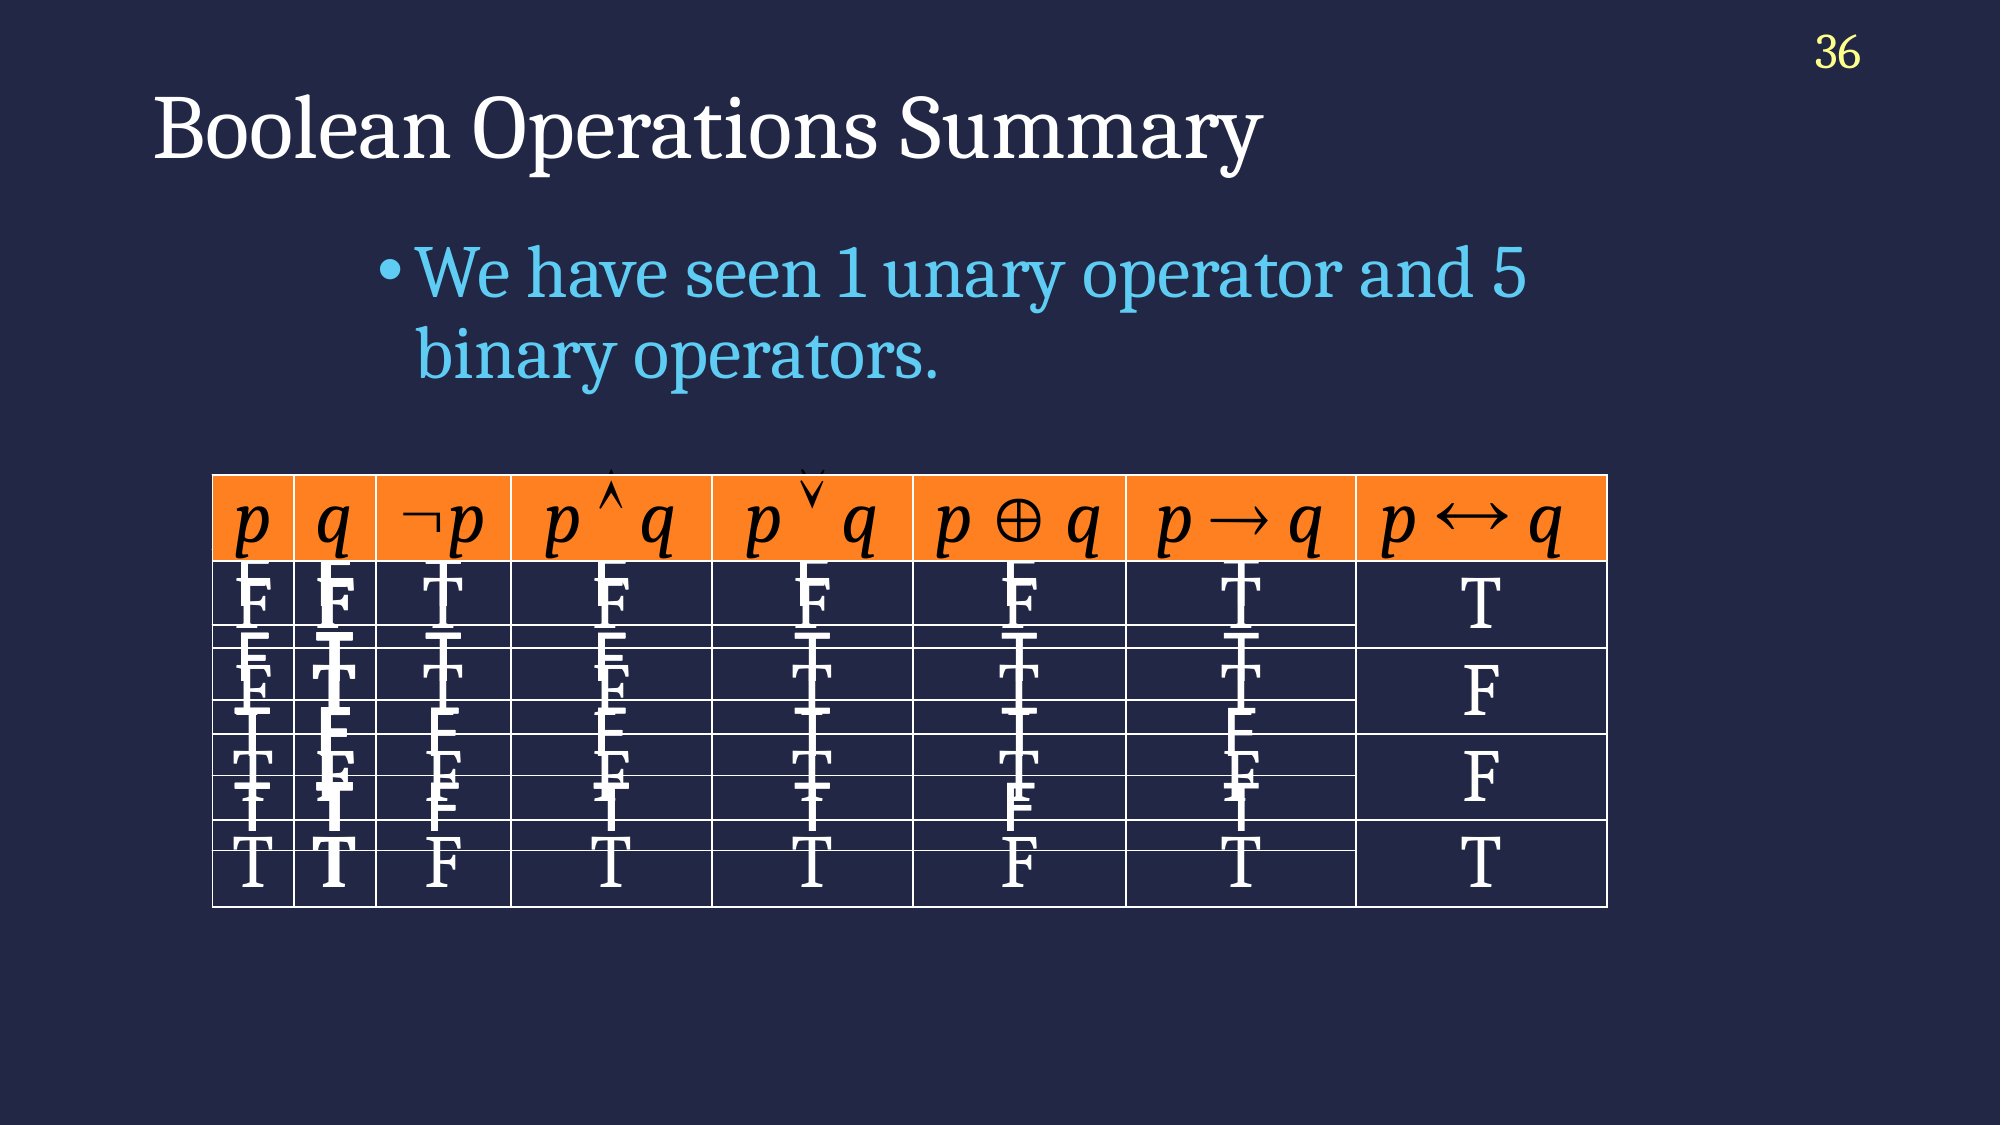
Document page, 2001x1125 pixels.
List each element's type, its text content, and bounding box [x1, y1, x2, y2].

table_cell T [713, 649, 912, 733]
table_cell F [512, 562, 711, 647]
table_cell T [213, 735, 293, 819]
table_cell F [1357, 649, 1606, 733]
table_cell F [295, 735, 375, 819]
table_cell F [295, 562, 375, 647]
table_cell F [713, 562, 912, 647]
table_cell T [1357, 562, 1606, 647]
table_cell T [1127, 562, 1355, 647]
table_cell F [377, 821, 510, 906]
table_header p  q [713, 476, 912, 560]
table_cell F [512, 649, 711, 733]
table_header p [377, 476, 510, 560]
table_cell F [377, 735, 510, 819]
table_cell T [713, 735, 912, 819]
table_cell F [213, 562, 293, 647]
table_cell F [914, 821, 1125, 906]
table_cell F [213, 649, 293, 733]
table_cell F [1127, 735, 1355, 819]
table_cell T [512, 821, 711, 906]
table_header p  q [914, 476, 1125, 560]
table_header p  q [1127, 476, 1355, 560]
table_cell T [1127, 821, 1355, 906]
table_header q [295, 476, 375, 560]
table_cell T [713, 821, 912, 906]
table_cell F [1357, 735, 1606, 819]
table_cell F [914, 562, 1125, 647]
title Boolean Operations Summary [137, 59, 1863, 198]
table_cell T [295, 649, 375, 733]
table_cell T [914, 649, 1125, 733]
table_header p [213, 476, 293, 560]
table_cell T [1127, 649, 1355, 733]
table_header p  q [512, 476, 711, 560]
slide_number 36 [1760, 18, 1877, 79]
table_cell T [914, 735, 1125, 819]
table_cell T [1357, 821, 1606, 906]
table_header p  q [1357, 476, 1606, 560]
table_cell T [377, 649, 510, 733]
table_cell T [295, 821, 375, 906]
table_cell T [377, 562, 510, 647]
table_cell T [213, 821, 293, 906]
list We have seen 1 unary operator and 5 binary operators. [362, 224, 1638, 1038]
table_cell F [512, 735, 711, 819]
